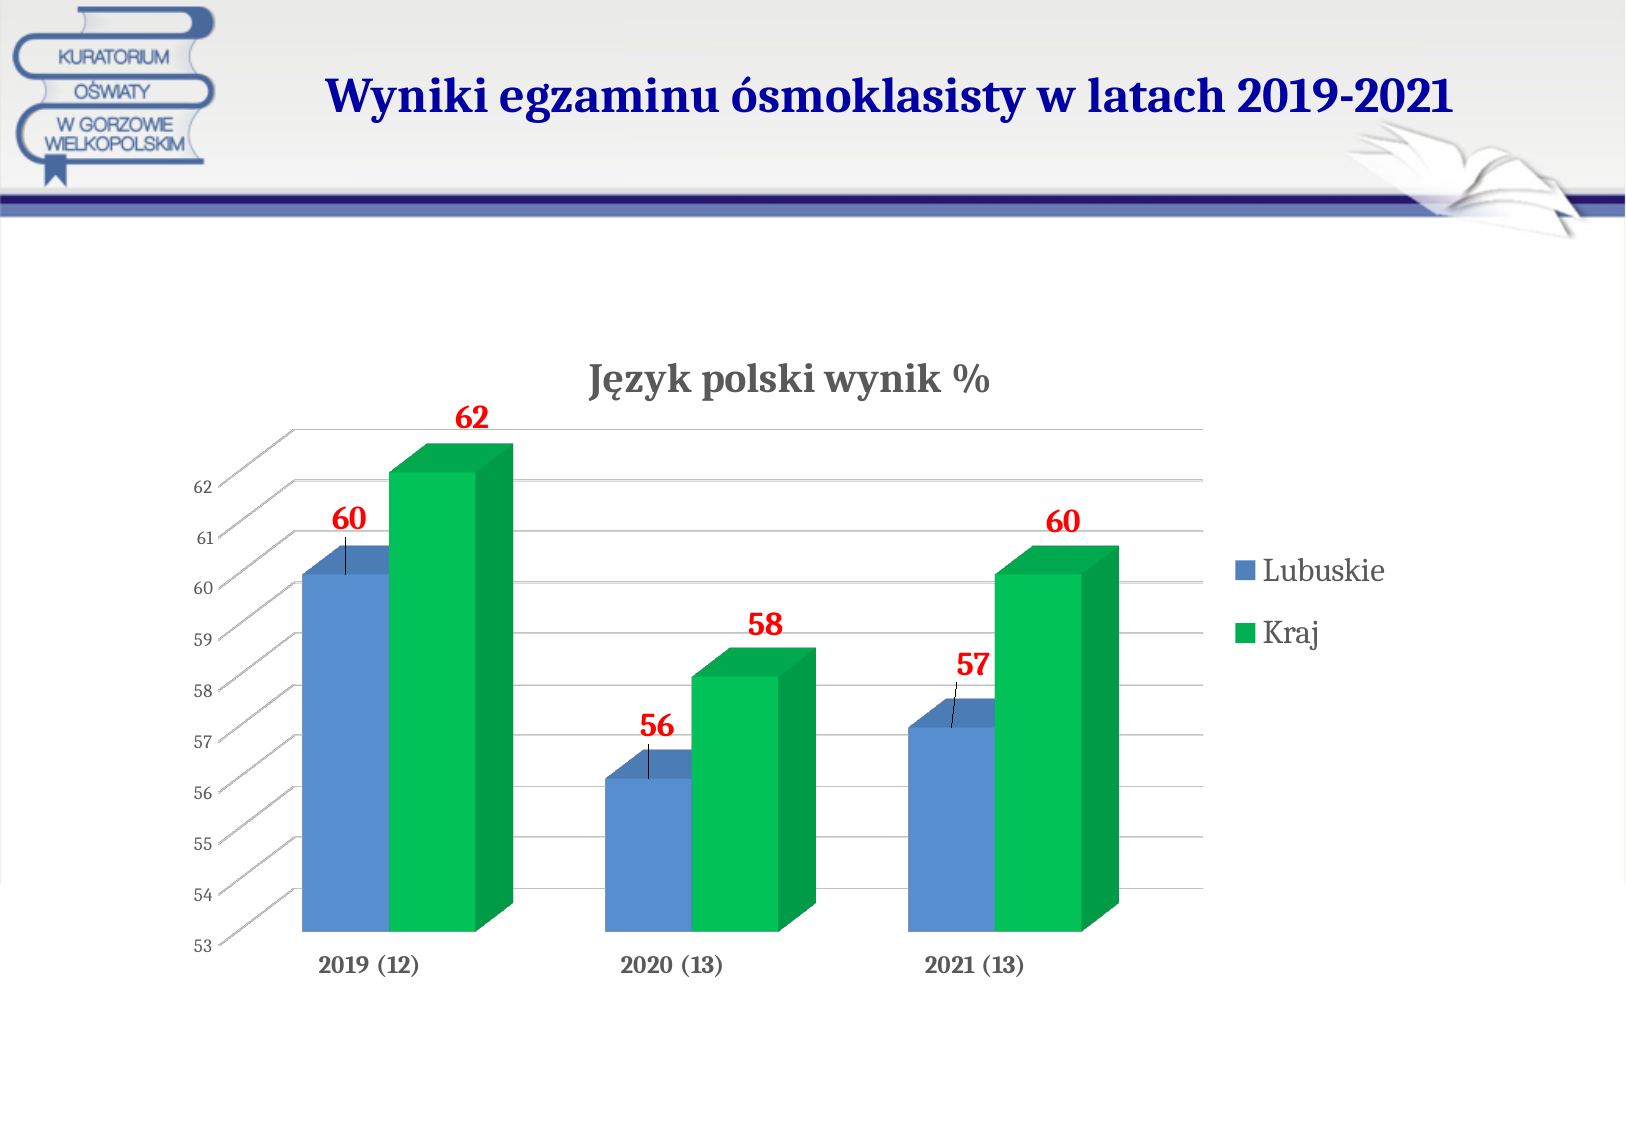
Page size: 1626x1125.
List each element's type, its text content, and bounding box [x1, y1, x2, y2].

title Wyniki egzaminu ósmoklasisty w latach 2019-2021 [245, 30, 1536, 155]
chart [161, 320, 1419, 994]
picture [0, 0, 1626, 1125]
